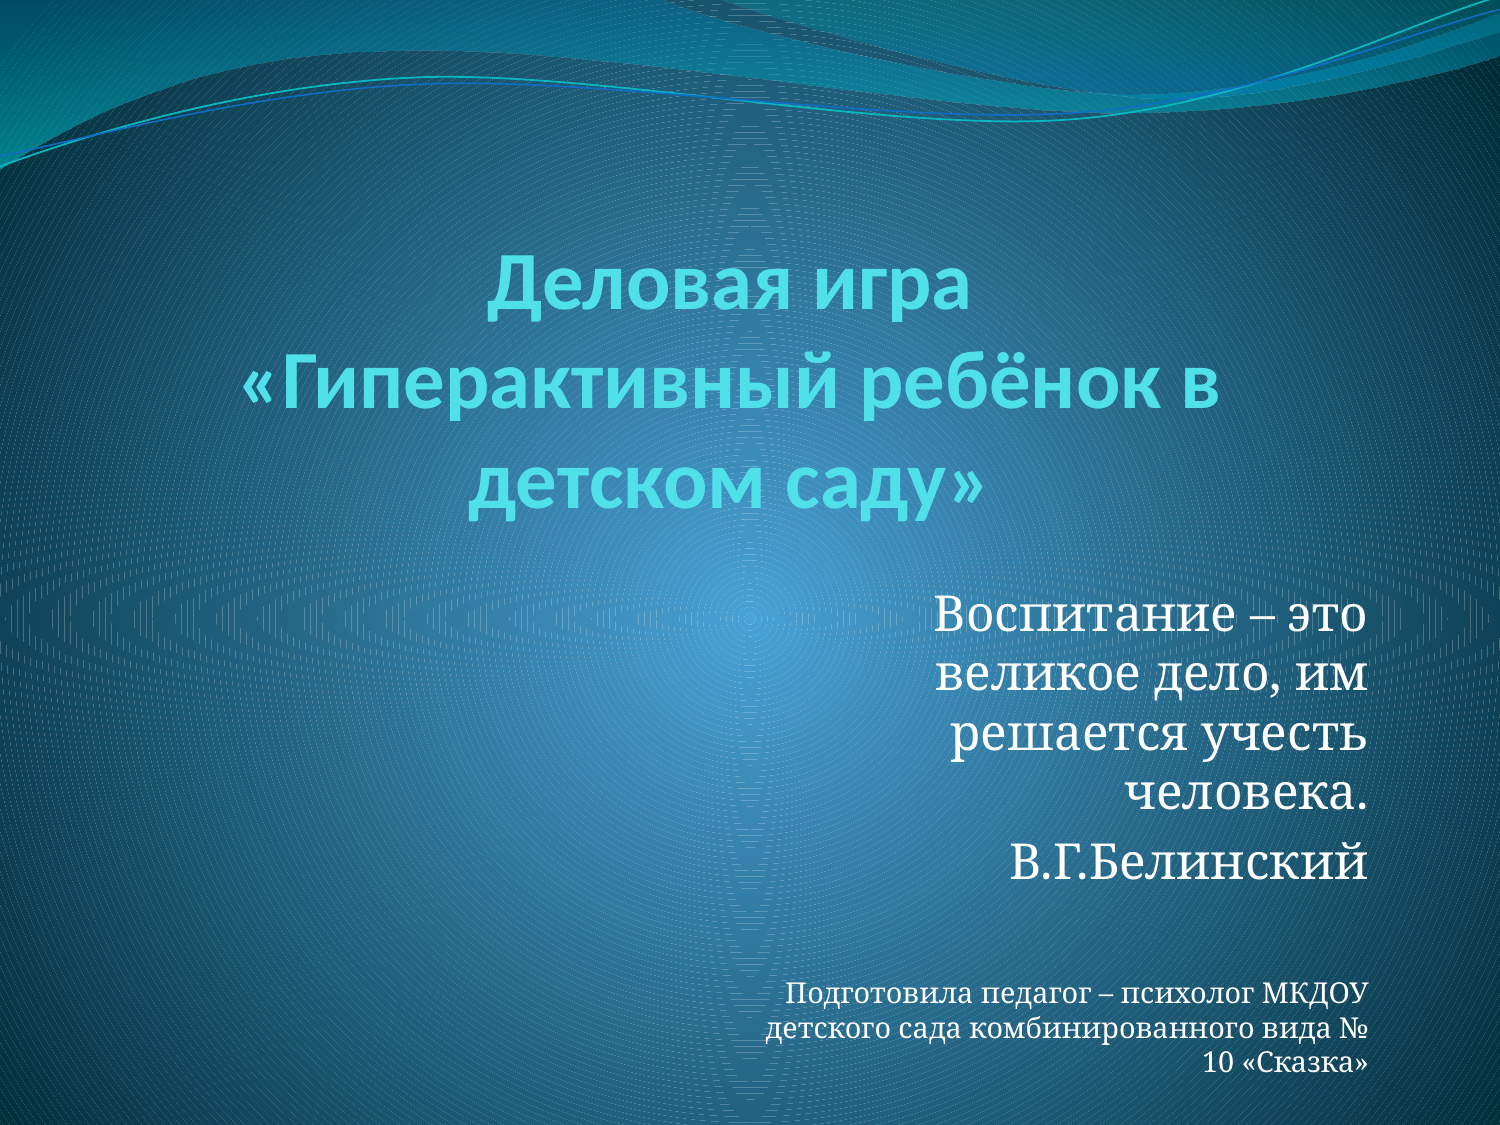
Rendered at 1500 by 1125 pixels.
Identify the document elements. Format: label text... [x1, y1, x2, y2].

subtitle Воспитание – это великое дело, им решается учесть человека. В.Г.Белинский Подготовила педагог – психолог МКДОУ детского сада комбинированного вида № 10 «Сказка» [761, 529, 1376, 1090]
title Деловая игра «Гиперактивный ребёнок в детском саду» [87, 224, 1376, 525]
